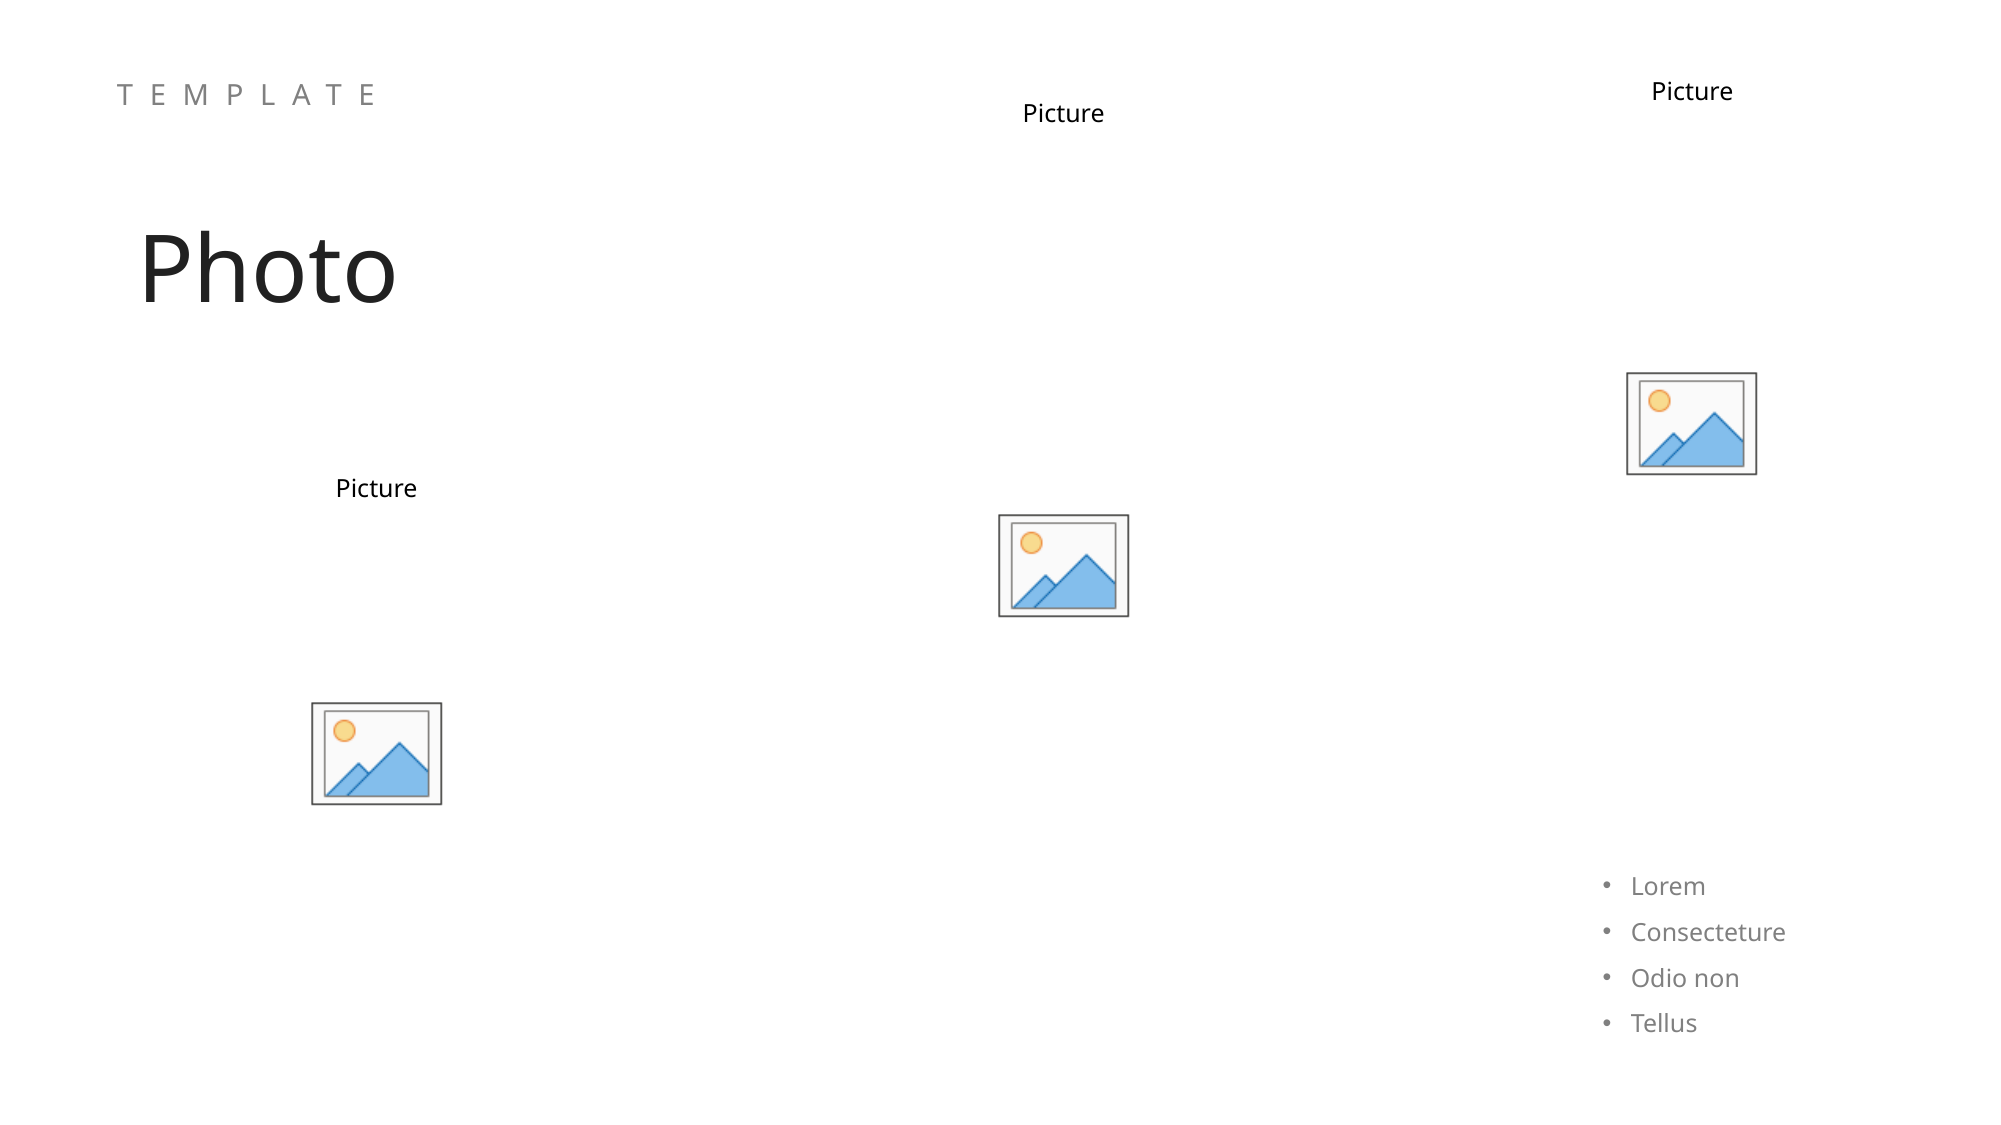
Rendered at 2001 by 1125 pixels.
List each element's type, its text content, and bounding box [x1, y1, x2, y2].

picture [89, 465, 664, 1043]
text_box Lorem Consecteture Odio non Tellus [1587, 847, 1841, 1046]
picture [742, 90, 1385, 1043]
text_box Photo [122, 201, 485, 329]
picture [1475, 68, 1910, 781]
text_box TEMPLATE [102, 68, 670, 119]
